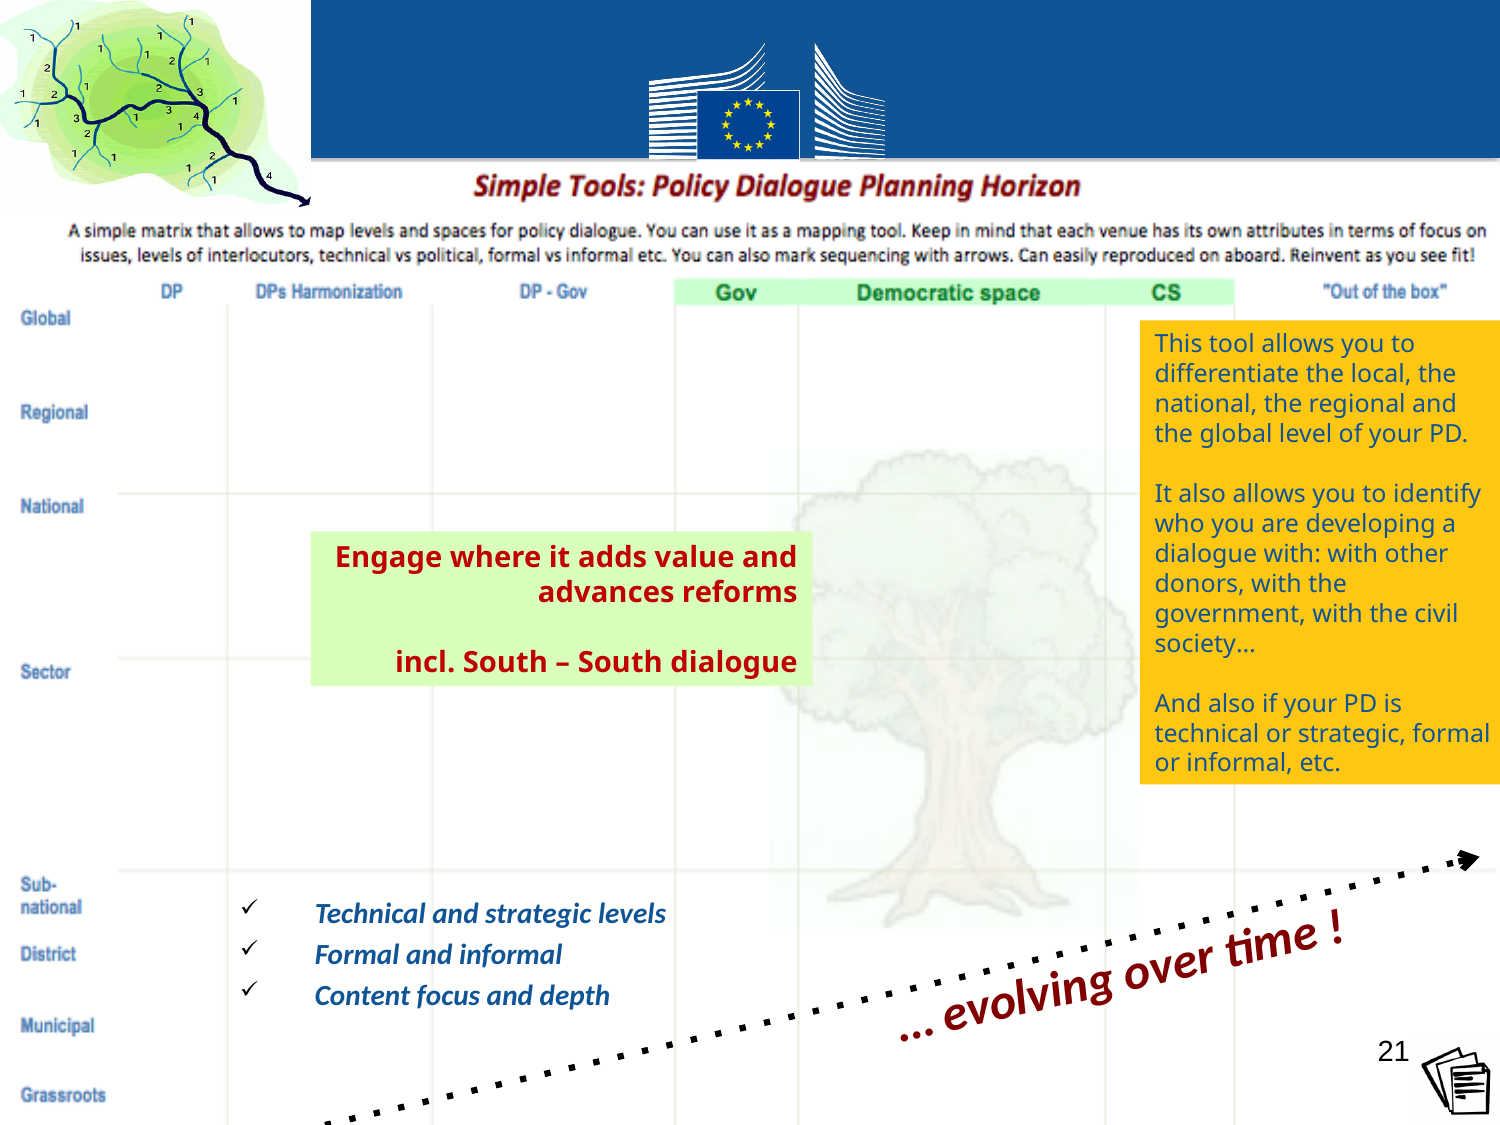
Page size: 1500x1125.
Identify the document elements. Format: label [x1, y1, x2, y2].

picture [0, 0, 1500, 1125]
text_box [324, 856, 1480, 1125]
